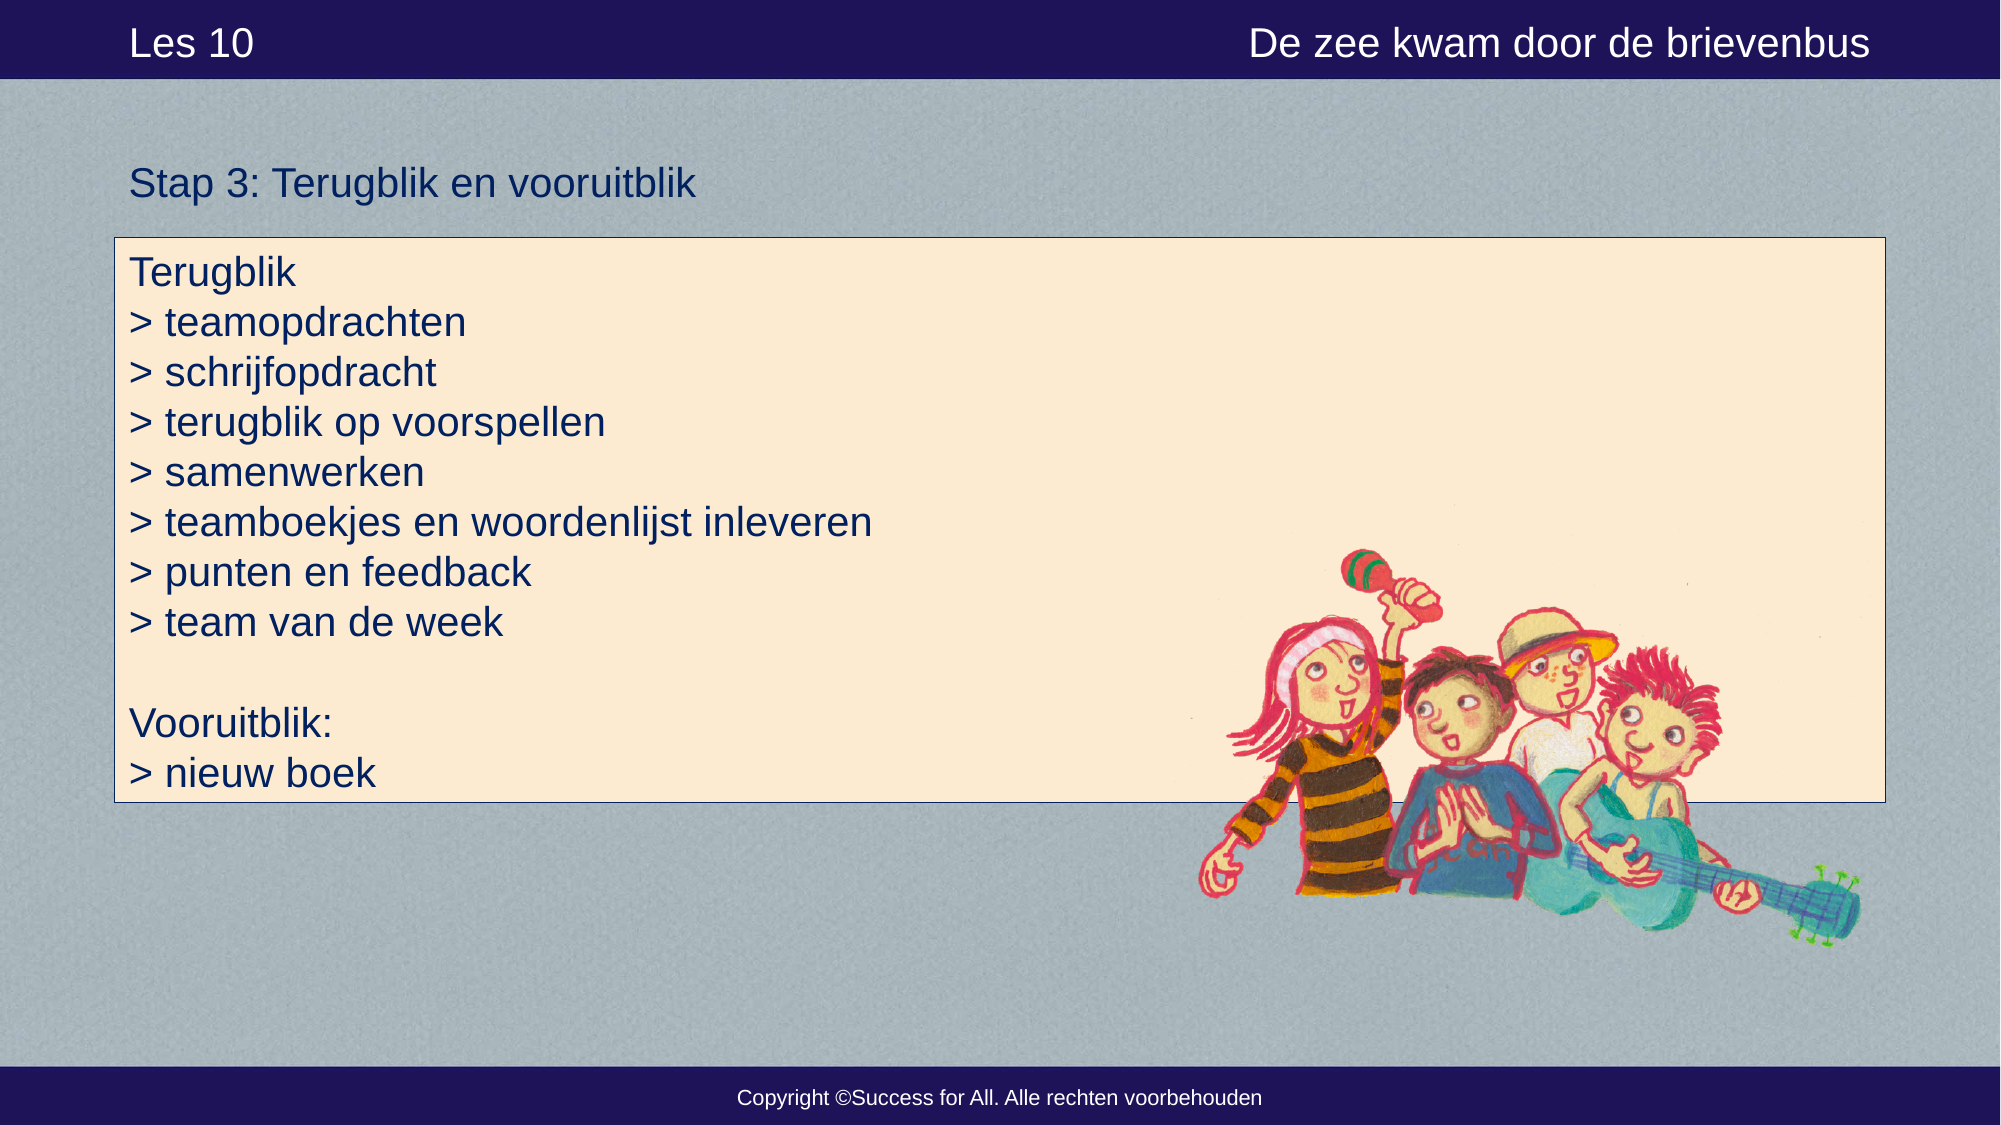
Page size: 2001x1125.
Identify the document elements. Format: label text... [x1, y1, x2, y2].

text_box Copyright ©Success for All. Alle rechten voorbehouden [0, 1076, 2000, 1125]
picture [0, 0, 2001, 1125]
text_box De zee kwam door de brievenbus [999, 8, 1886, 73]
text_box Terugblik > teamopdrachten > schrijfopdracht > terugblik op voorspellen > samenwerken > teamboekjes en woordenlijst inleveren > punten en feedback > team van de week Vooruitblik: > nieuw boek [114, 237, 1886, 803]
text_box Stap 3: Terugblik en vooruitblik [113, 148, 1635, 214]
text_box Les 10 [114, 8, 354, 73]
